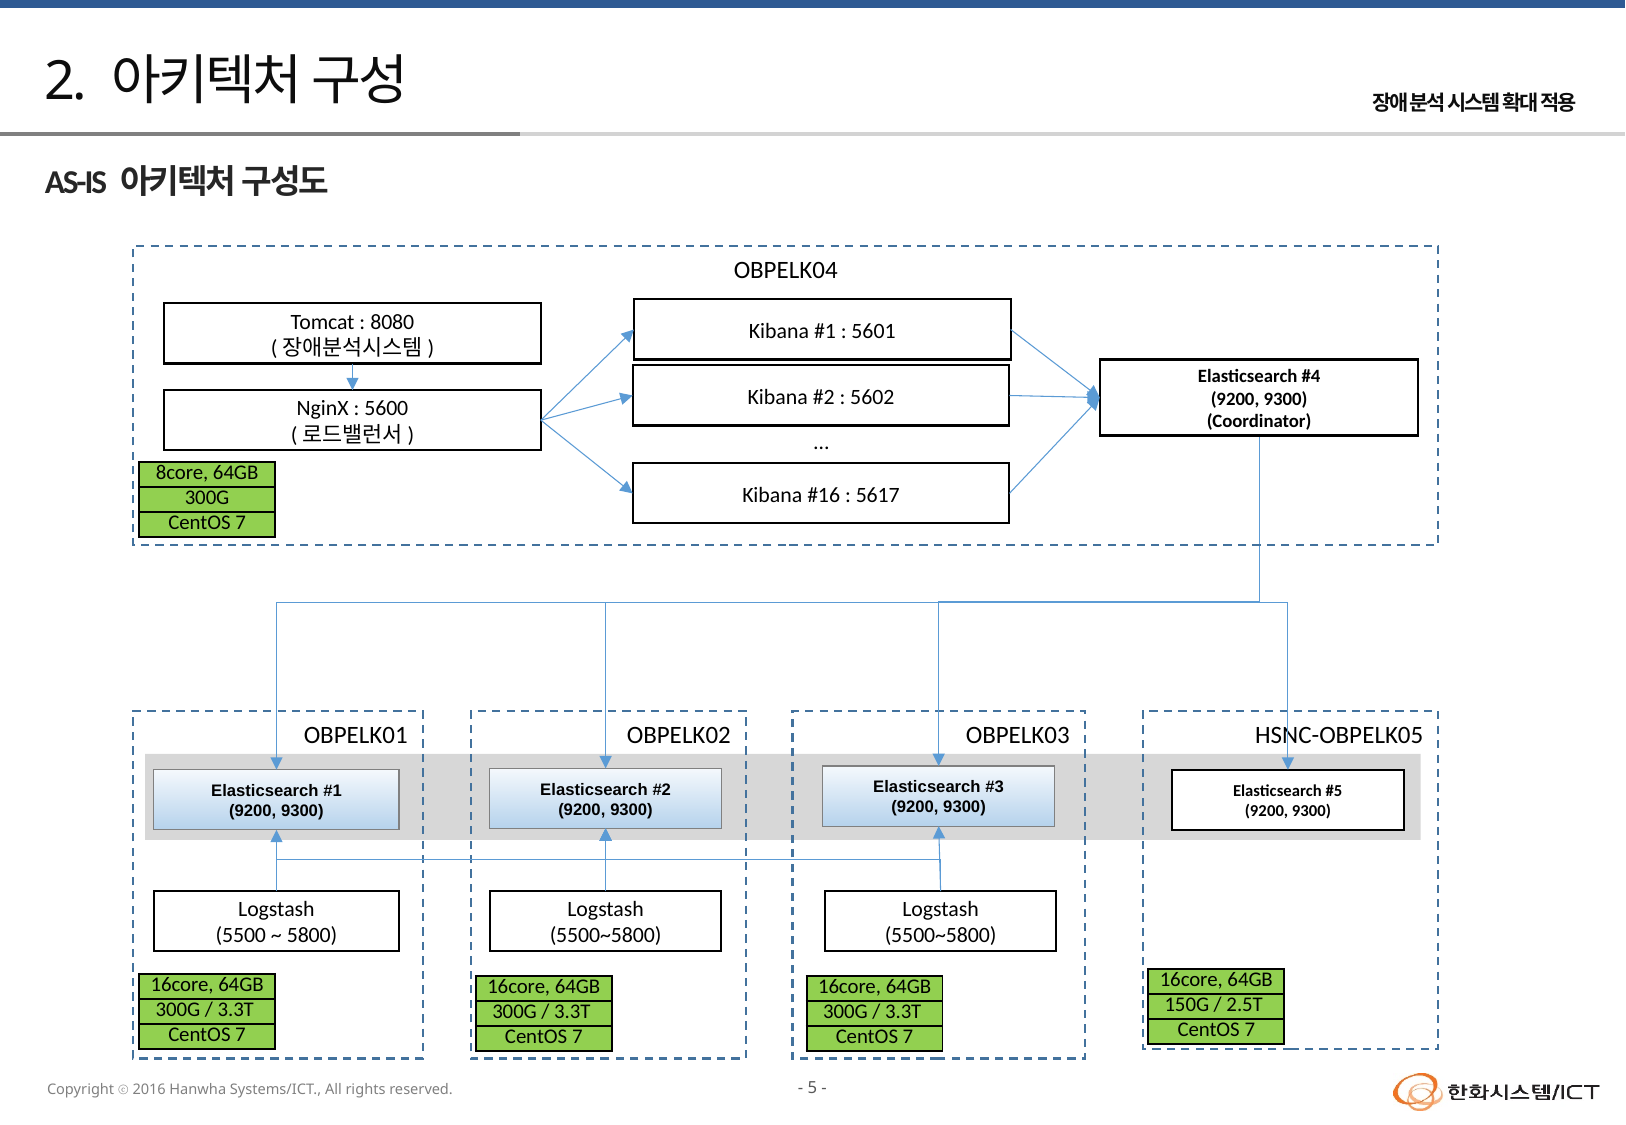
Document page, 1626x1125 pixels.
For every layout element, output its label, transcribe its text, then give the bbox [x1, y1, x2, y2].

picture [1393, 1073, 1600, 1111]
list AS-IS 아키텍처 구성도 [44, 152, 1580, 251]
title 2. 아키텍처 구성 [44, 45, 1194, 125]
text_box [133, 245, 1439, 1059]
